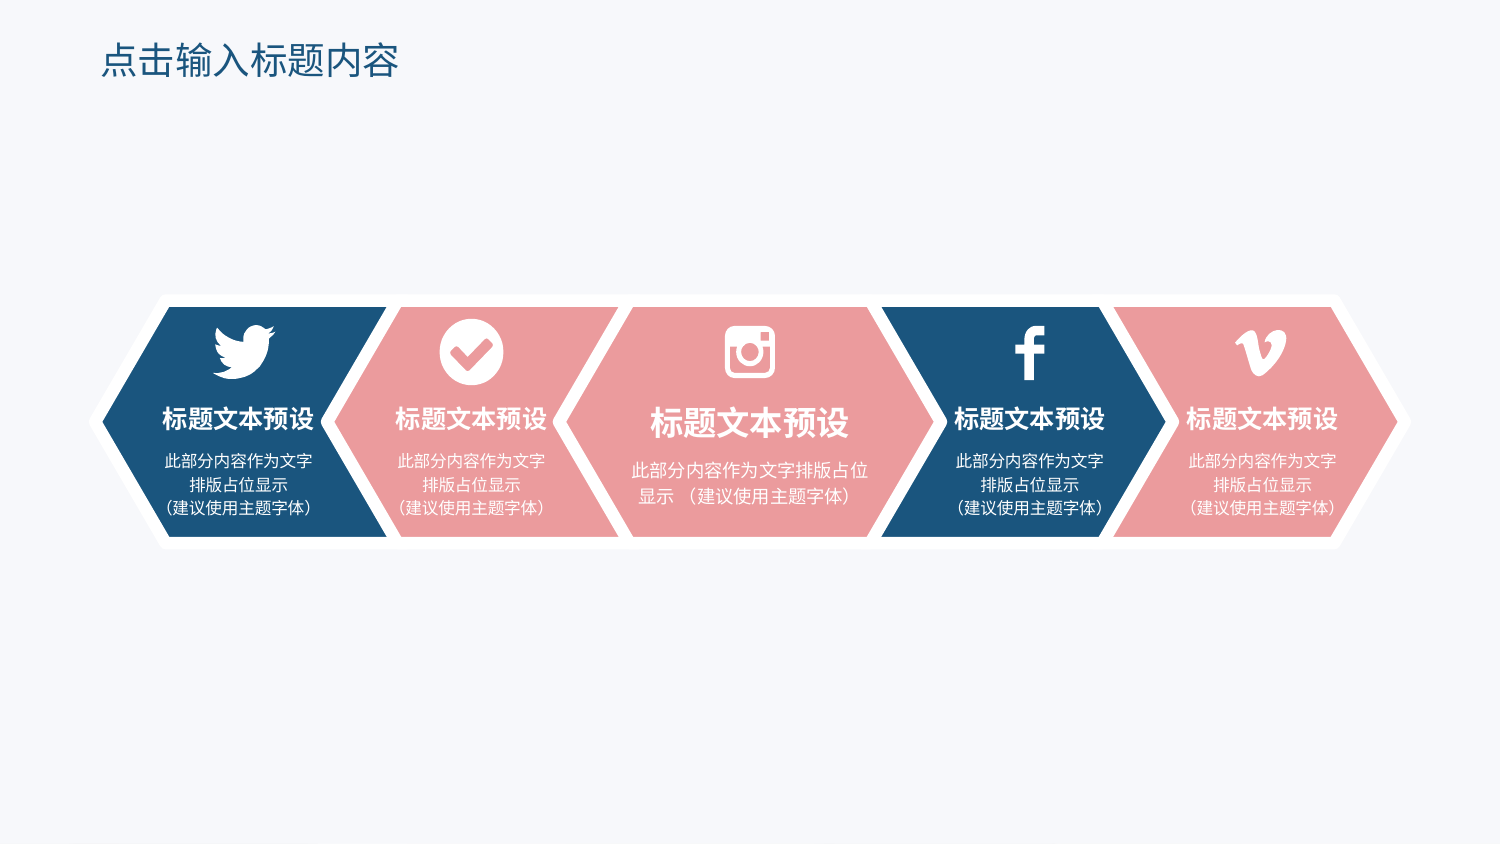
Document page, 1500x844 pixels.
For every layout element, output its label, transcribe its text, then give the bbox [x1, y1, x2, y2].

text_box 点击输入标题内容 [100, 28, 450, 91]
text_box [94, 300, 1406, 544]
